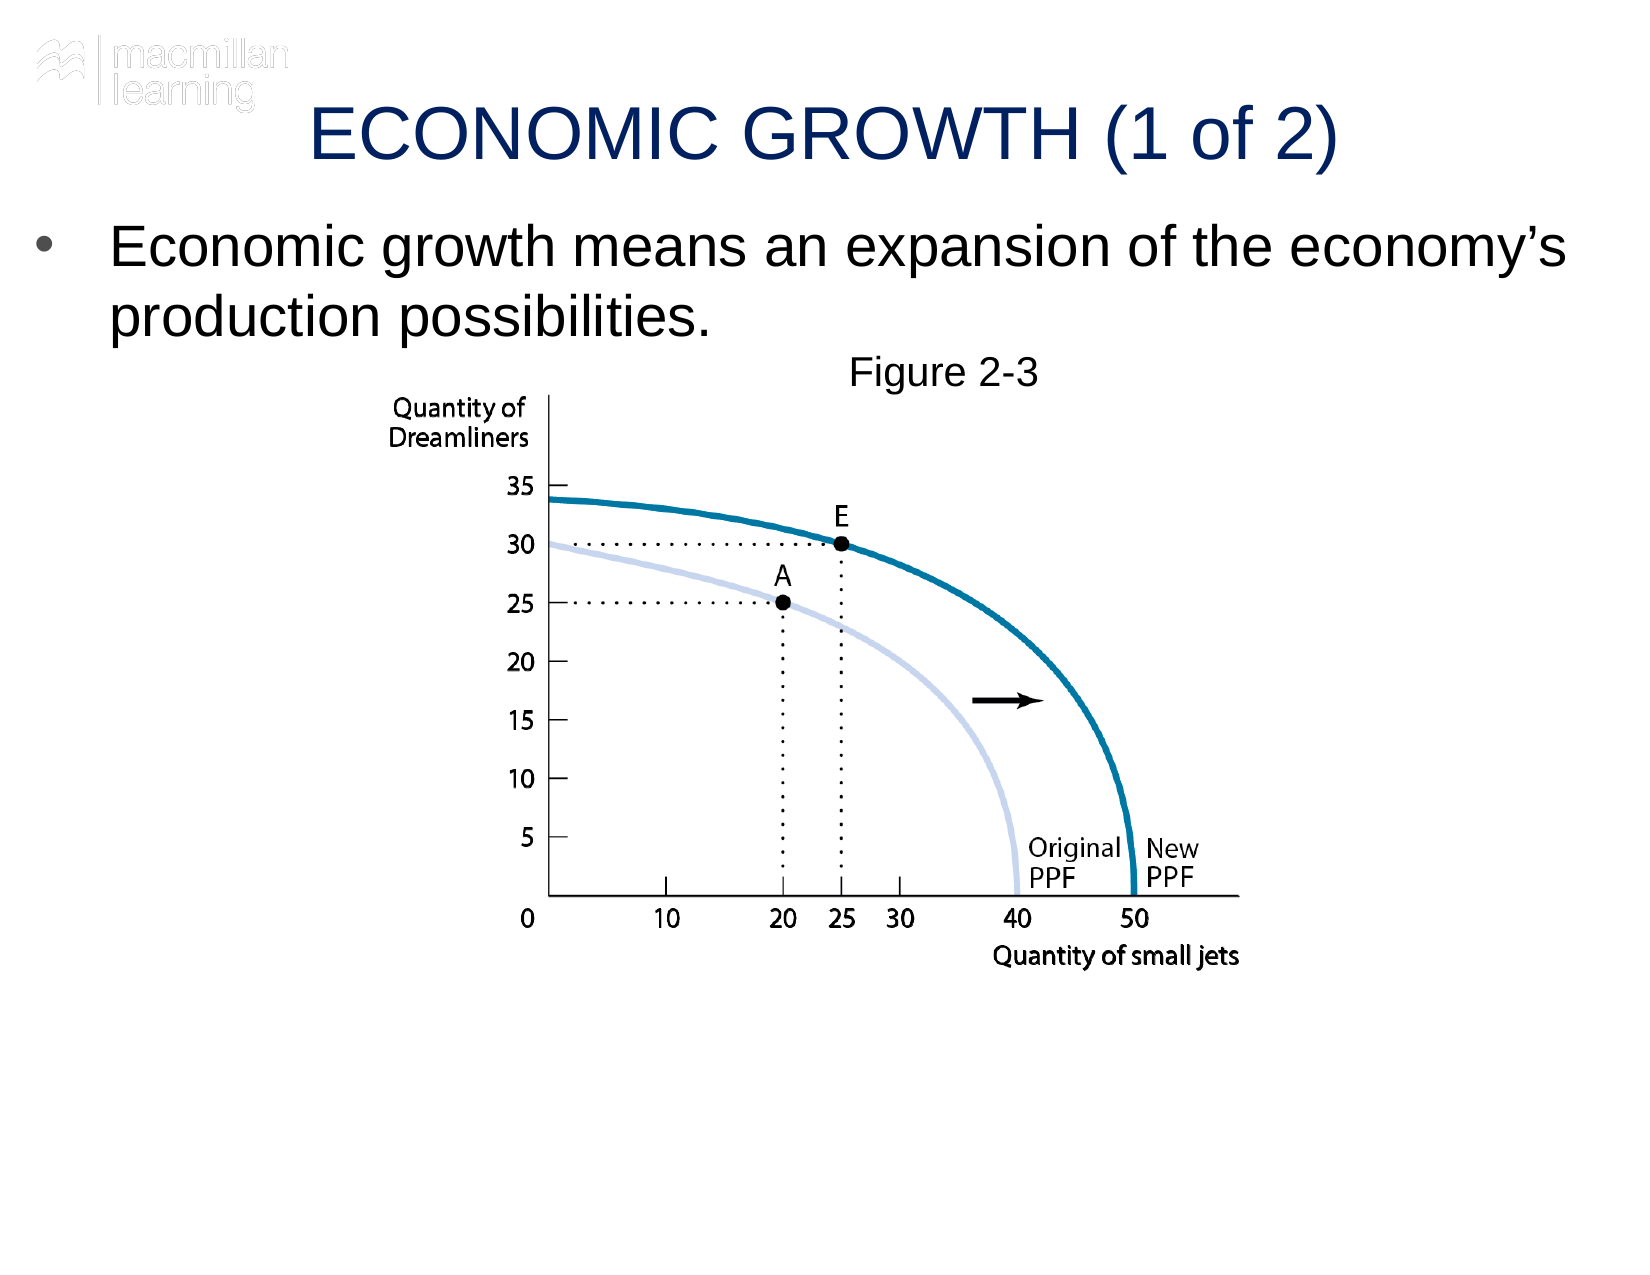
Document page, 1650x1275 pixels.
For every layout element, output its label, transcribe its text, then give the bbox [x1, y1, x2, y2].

text_box Figure 2-3 [680, 337, 1208, 390]
picture [386, 392, 1240, 973]
picture [37, 35, 288, 62]
list Economic growth means an expansion of the economy’s production possibilities. [19, 193, 1628, 578]
title ECONOMIC GROWTH (1 of 2) [0, 62, 1650, 197]
